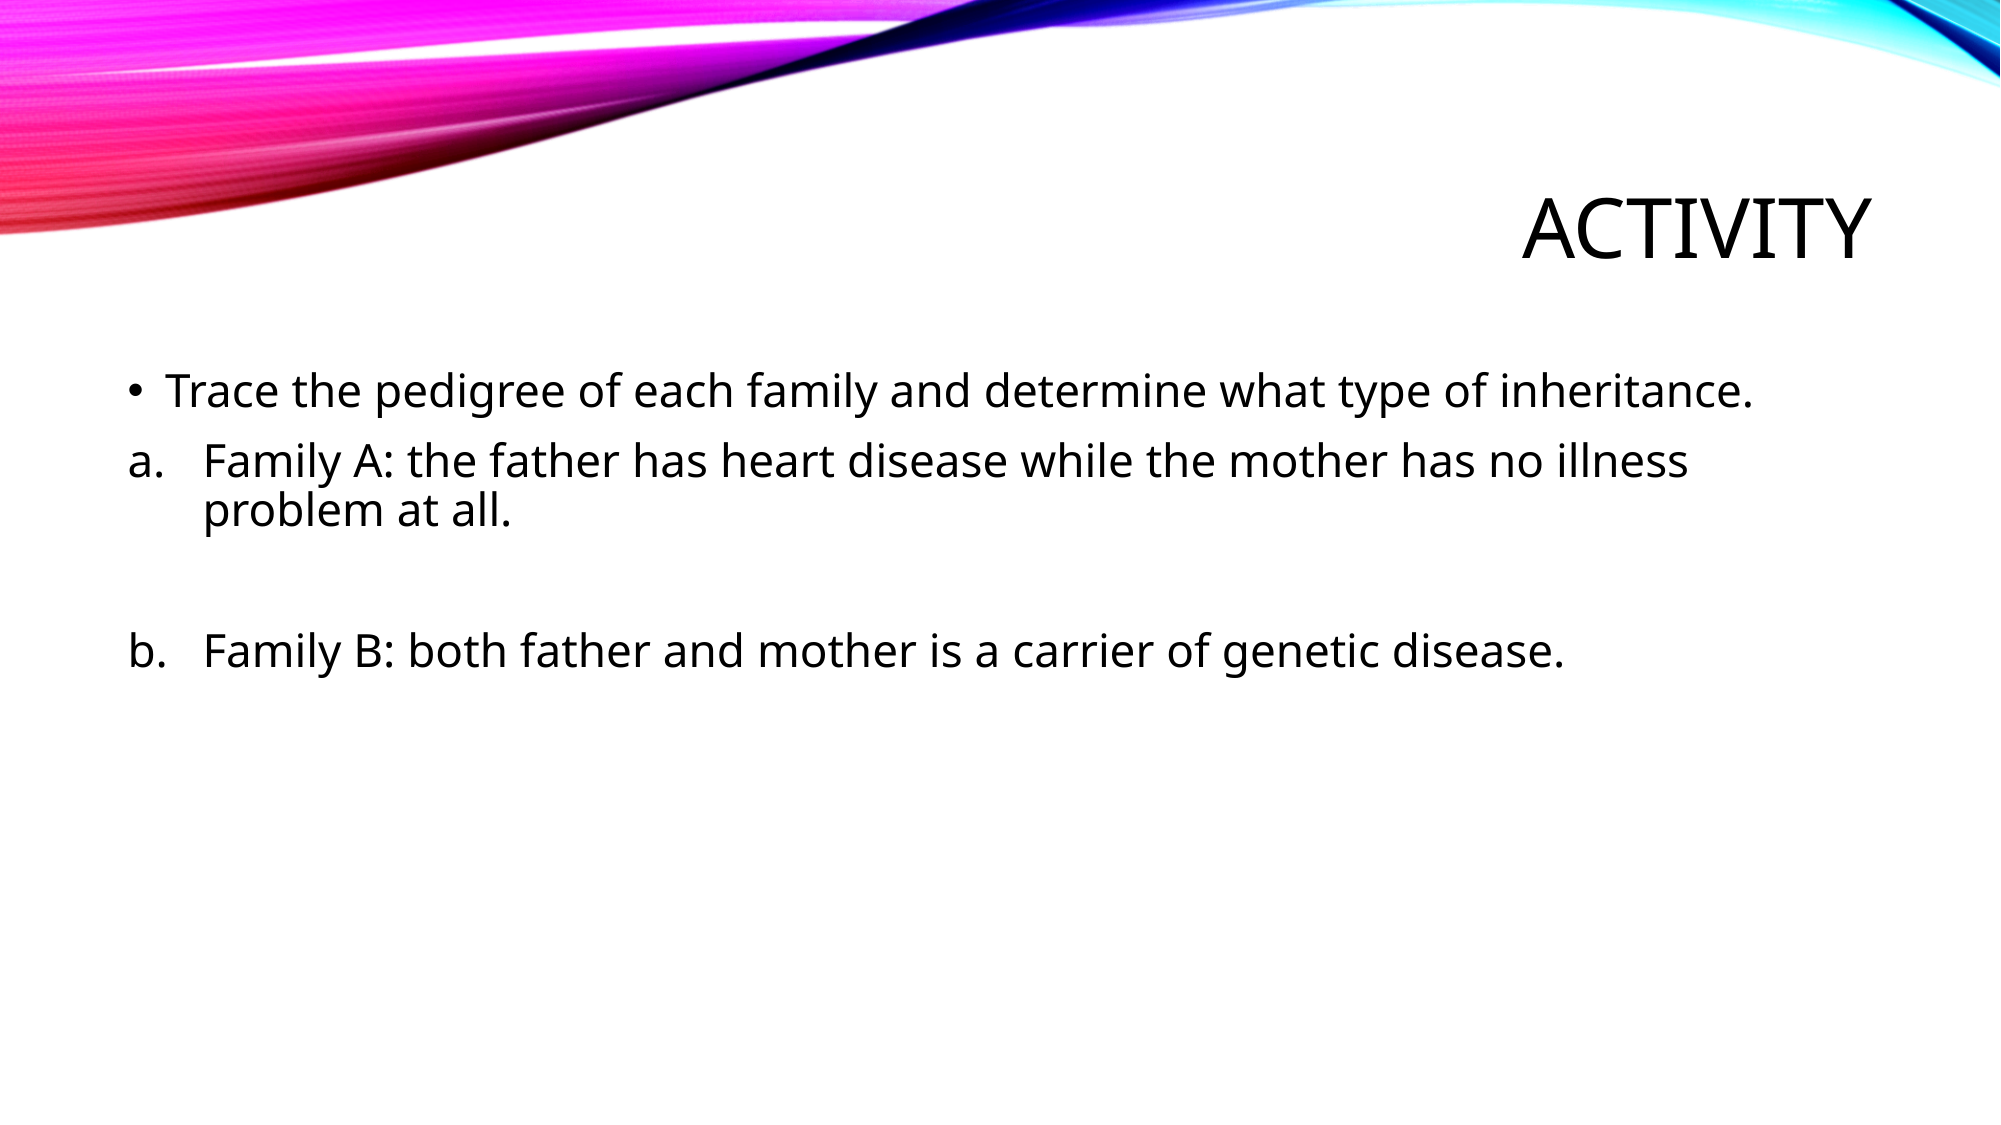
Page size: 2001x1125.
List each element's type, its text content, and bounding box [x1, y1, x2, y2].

list Trace the pedigree of each family and determine what type of inheritance. Family A: the father has heart disease while the mother has no illness problem at all. Family B: both father and mother is a carrier of genetic disease. [112, 360, 1888, 1021]
picture [1890, 0, 2000, 75]
picture [0, 0, 2000, 237]
title activity [474, 125, 1888, 338]
picture [1910, 0, 2000, 45]
